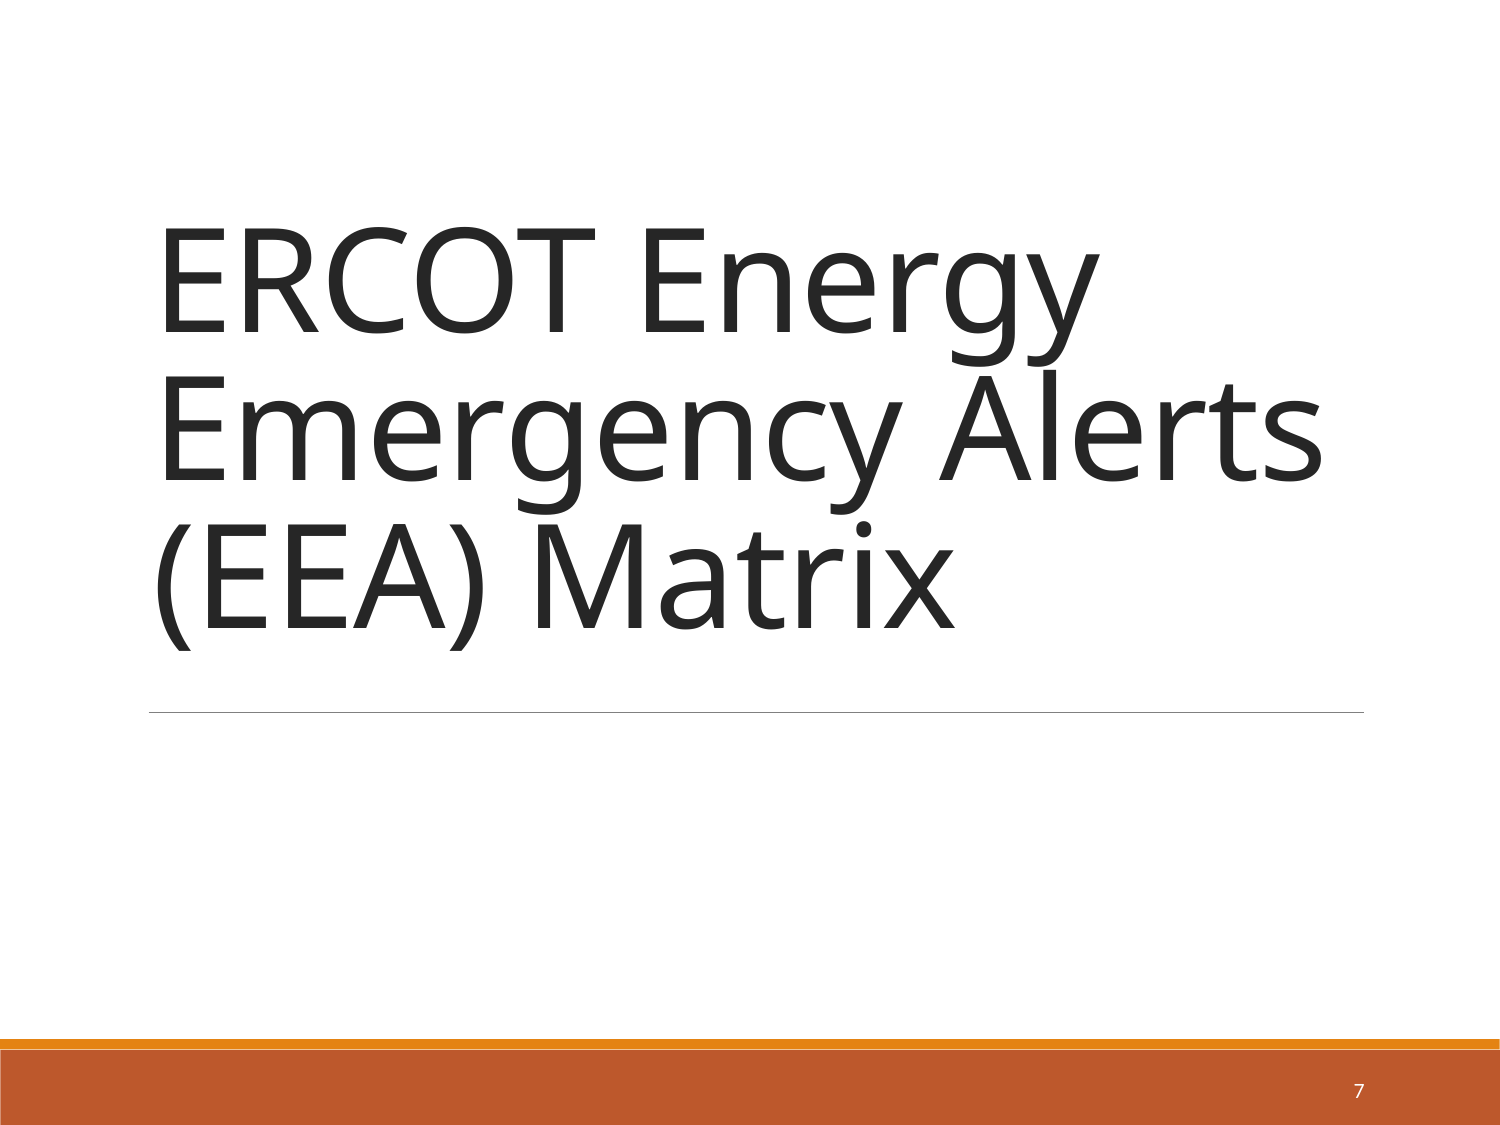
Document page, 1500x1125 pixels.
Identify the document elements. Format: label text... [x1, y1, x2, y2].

slide_number 7 [1218, 1059, 1380, 1120]
title ERCOT Energy Emergency Alerts (EEA) Matrix [137, 191, 1400, 988]
